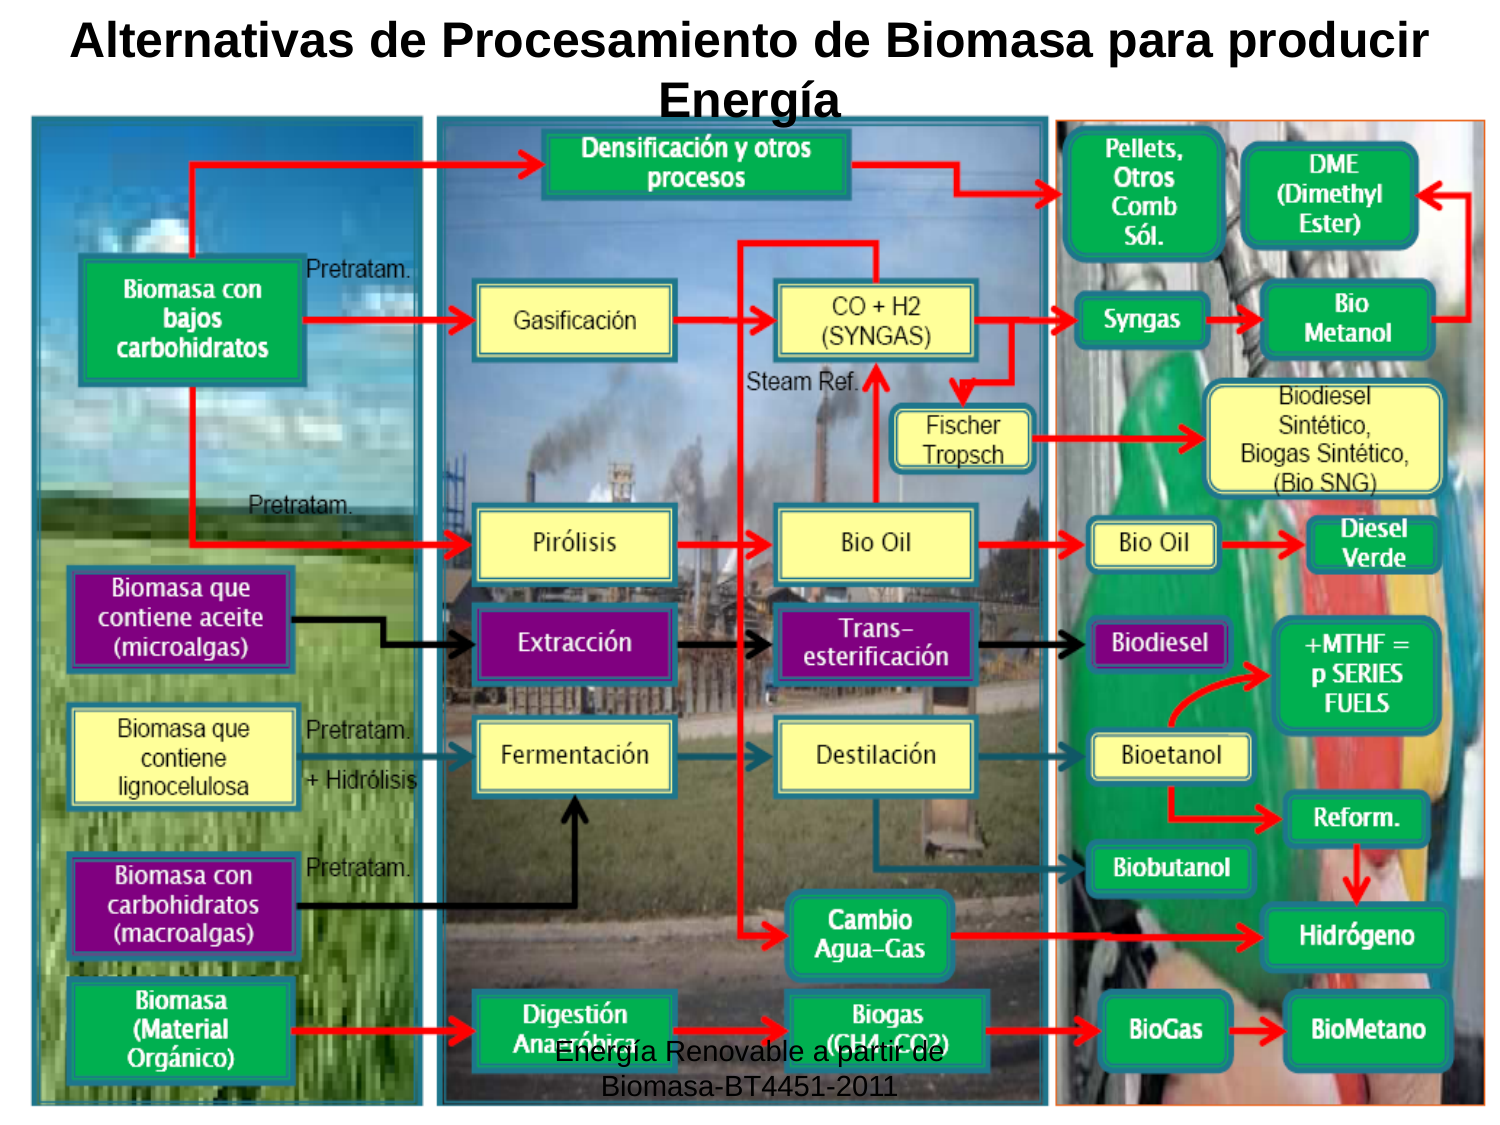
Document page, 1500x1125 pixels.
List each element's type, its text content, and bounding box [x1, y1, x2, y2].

picture [0, 105, 1500, 1125]
text_box Alternativas de Procesamiento de Biomasa para producir Energía [0, 0, 1500, 105]
